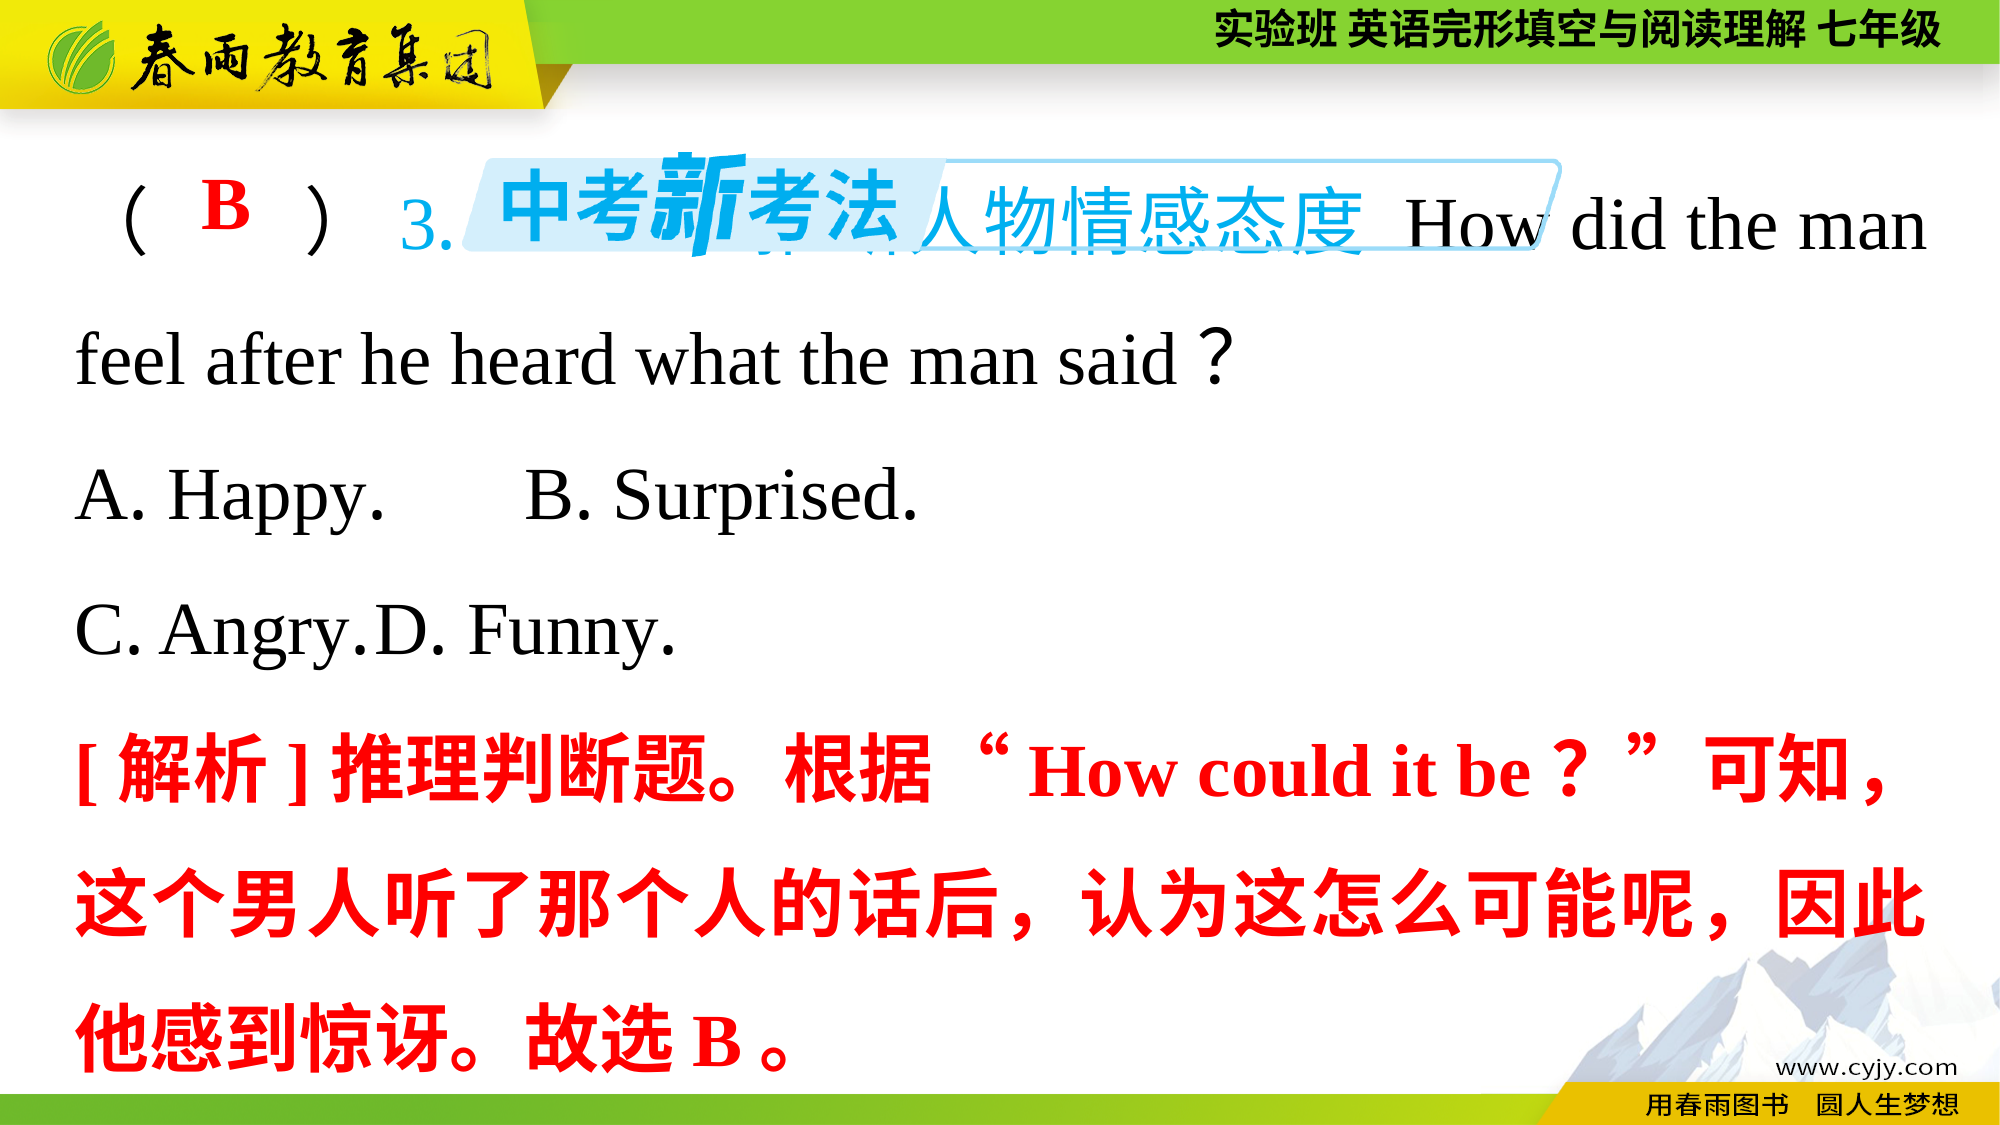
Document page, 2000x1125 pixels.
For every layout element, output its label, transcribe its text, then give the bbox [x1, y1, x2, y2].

picture [0, 0, 2000, 1125]
text_box [解析]推理判断题。根据“How could it be？”可知，这个男人听了那个人的话后，认为这怎么可能呢，因此他感到惊讶。故选B。 [59, 668, 1944, 1089]
list （ ）3. 推断人物情感态度 How did the man feel after he heard what the man said？ A. Happy. B. Surprised. C. Angry. D. Funny. [59, 122, 1944, 668]
